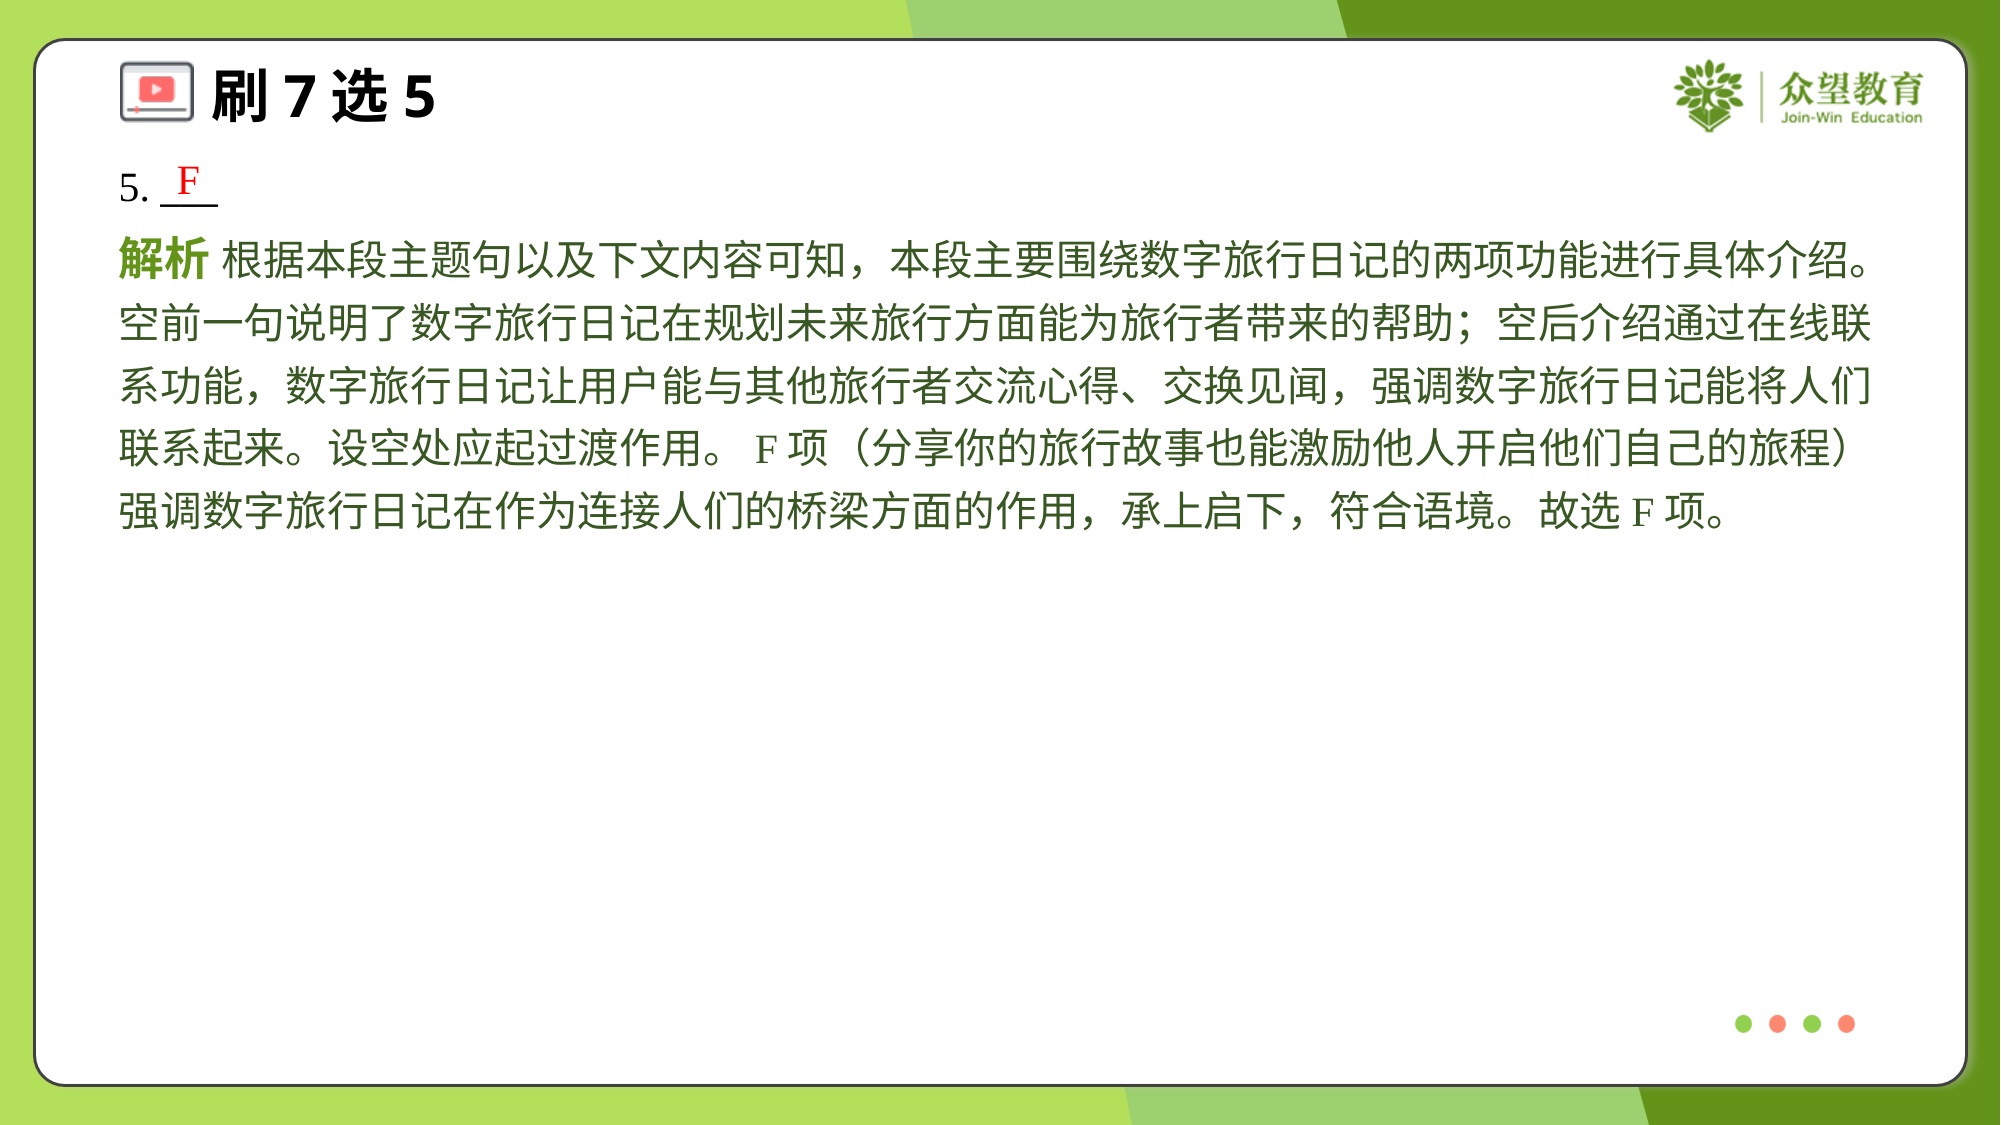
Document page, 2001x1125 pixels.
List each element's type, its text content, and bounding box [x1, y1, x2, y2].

text_box 解析 根据本段主题句以及下文内容可知，本段主要围绕数字旅行日记的两项功能进行具体介绍。空前一句说明了数字旅行日记在规划未来旅行方面能为旅行者带来的帮助；空后介绍通过在线联系功能，数字旅行日记让用户能与其他旅行者交流心得、交换见闻，强调数字旅行日记能将人们联系起来。设空处应起过渡作用。F项（分享你的旅行故事也能激励他人开启他们自己的旅程）强调数字旅行日记在作为连接人们的桥梁方面的作用，承上启下，符合语境。故选F项。 [118, 215, 1883, 530]
picture [0, 0, 2000, 1125]
text_box F [172, 140, 205, 199]
text_box 5. ___ [118, 146, 1883, 204]
